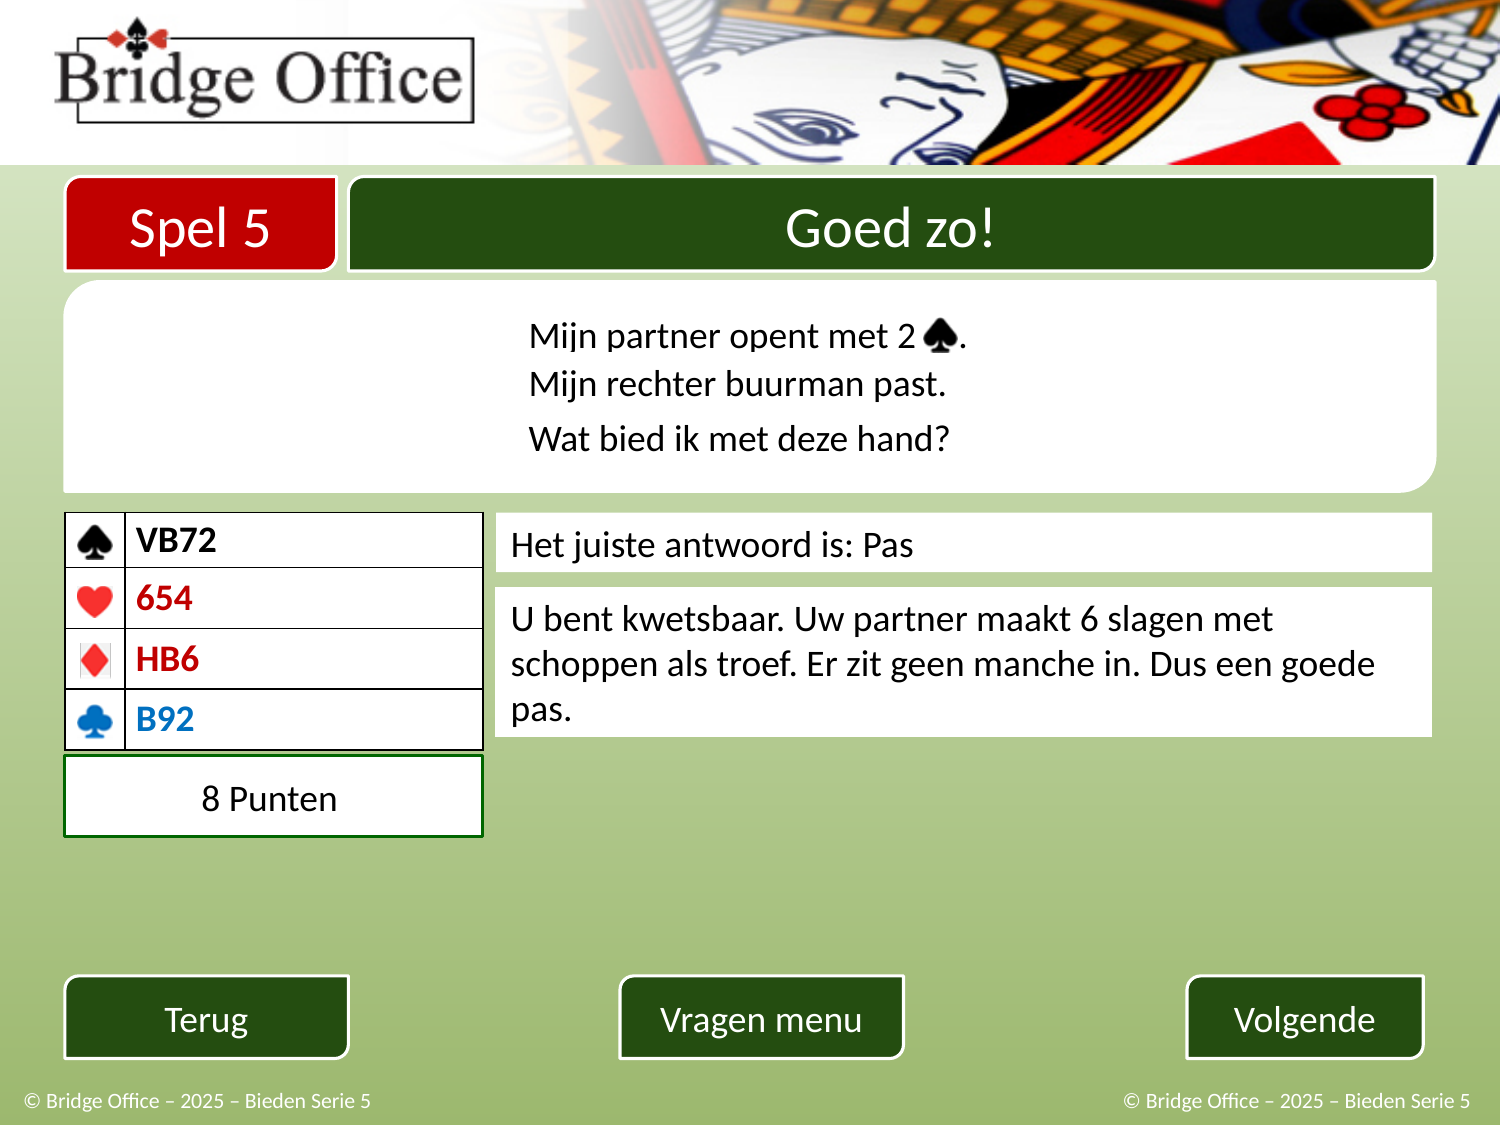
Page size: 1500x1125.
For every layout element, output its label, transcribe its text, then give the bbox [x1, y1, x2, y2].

table_cell [66, 568, 124, 628]
text_box Wat bied ik met deze hand? [513, 406, 987, 467]
text_box 8 Punten [63, 754, 484, 838]
table_cell [66, 629, 124, 688]
text_box Goed zo! [346, 179, 1437, 273]
text_box Het juiste antwoord is: Pas [496, 512, 1433, 573]
text_box Vragen menu [618, 974, 906, 1061]
text_box Terug [63, 974, 350, 1061]
text_box U bent kwetsbaar. Uw partner maakt 6 slagen met schoppen als troef. Er zit geen manche in. Dus een goede pas. [495, 587, 1432, 737]
text_box © Bridge Office – 2025 – Bieden Serie 5 [1107, 1079, 1500, 1121]
text_box Volgende [1185, 974, 1425, 1061]
text_box [63, 280, 1437, 493]
text_box Mijn partner opent met 2 . [513, 303, 1022, 364]
text_box © Bridge Office – 2025 – Bieden Serie 5 [8, 1079, 393, 1121]
table_cell [66, 690, 124, 749]
text_box Spel 5 [63, 179, 339, 273]
picture [0, 0, 1500, 166]
table_header VB72 [126, 513, 482, 567]
picture [77, 703, 114, 740]
table_header [66, 513, 124, 567]
text_box Mijn rechter buurman past. [513, 352, 987, 406]
picture [922, 317, 959, 353]
picture [77, 524, 114, 561]
table_cell B92 [126, 690, 482, 749]
table_cell HB6 [126, 629, 482, 688]
picture [77, 585, 114, 618]
table_cell 654 [126, 568, 482, 628]
picture [77, 643, 114, 679]
